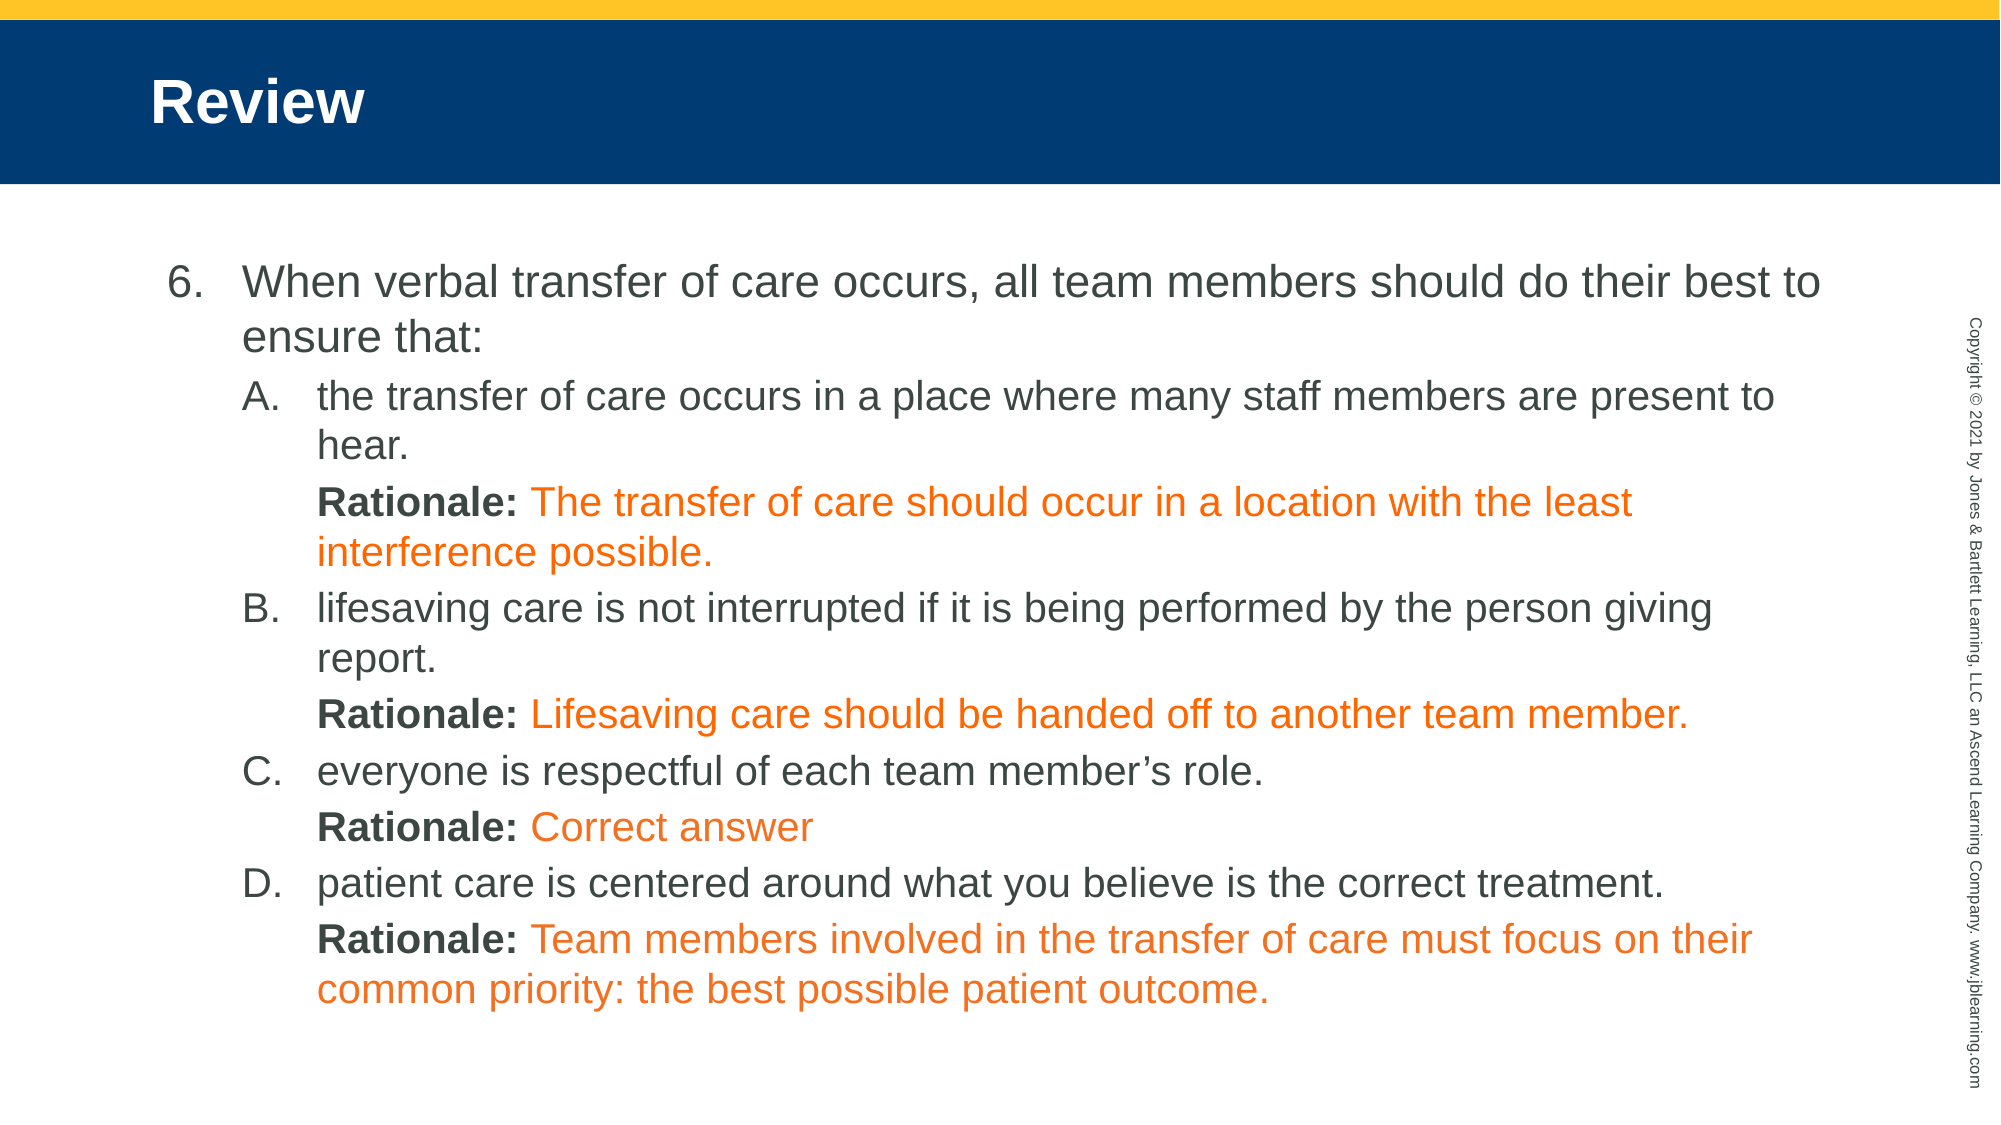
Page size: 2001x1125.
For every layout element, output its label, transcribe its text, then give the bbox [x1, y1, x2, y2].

title Review [0, 19, 2000, 185]
list When verbal transfer of care occurs, all team members should do their best to ensure that: the transfer of care occurs in a place where many staff members are present to hear. Rationale: The transfer of care should occur in a location with the least interference possible. lifesaving care is not interrupted if it is being performed by the person giving report. Rationale: Lifesaving care should be handed off to another team member. everyone is respectful of each team member’s role. Rationale: Correct answer patient care is centered around what you believe is the correct treatment. Rationale: Team members involved in the transfer of care must focus on their common priority: the best possible patient outcome. [151, 244, 1840, 1106]
